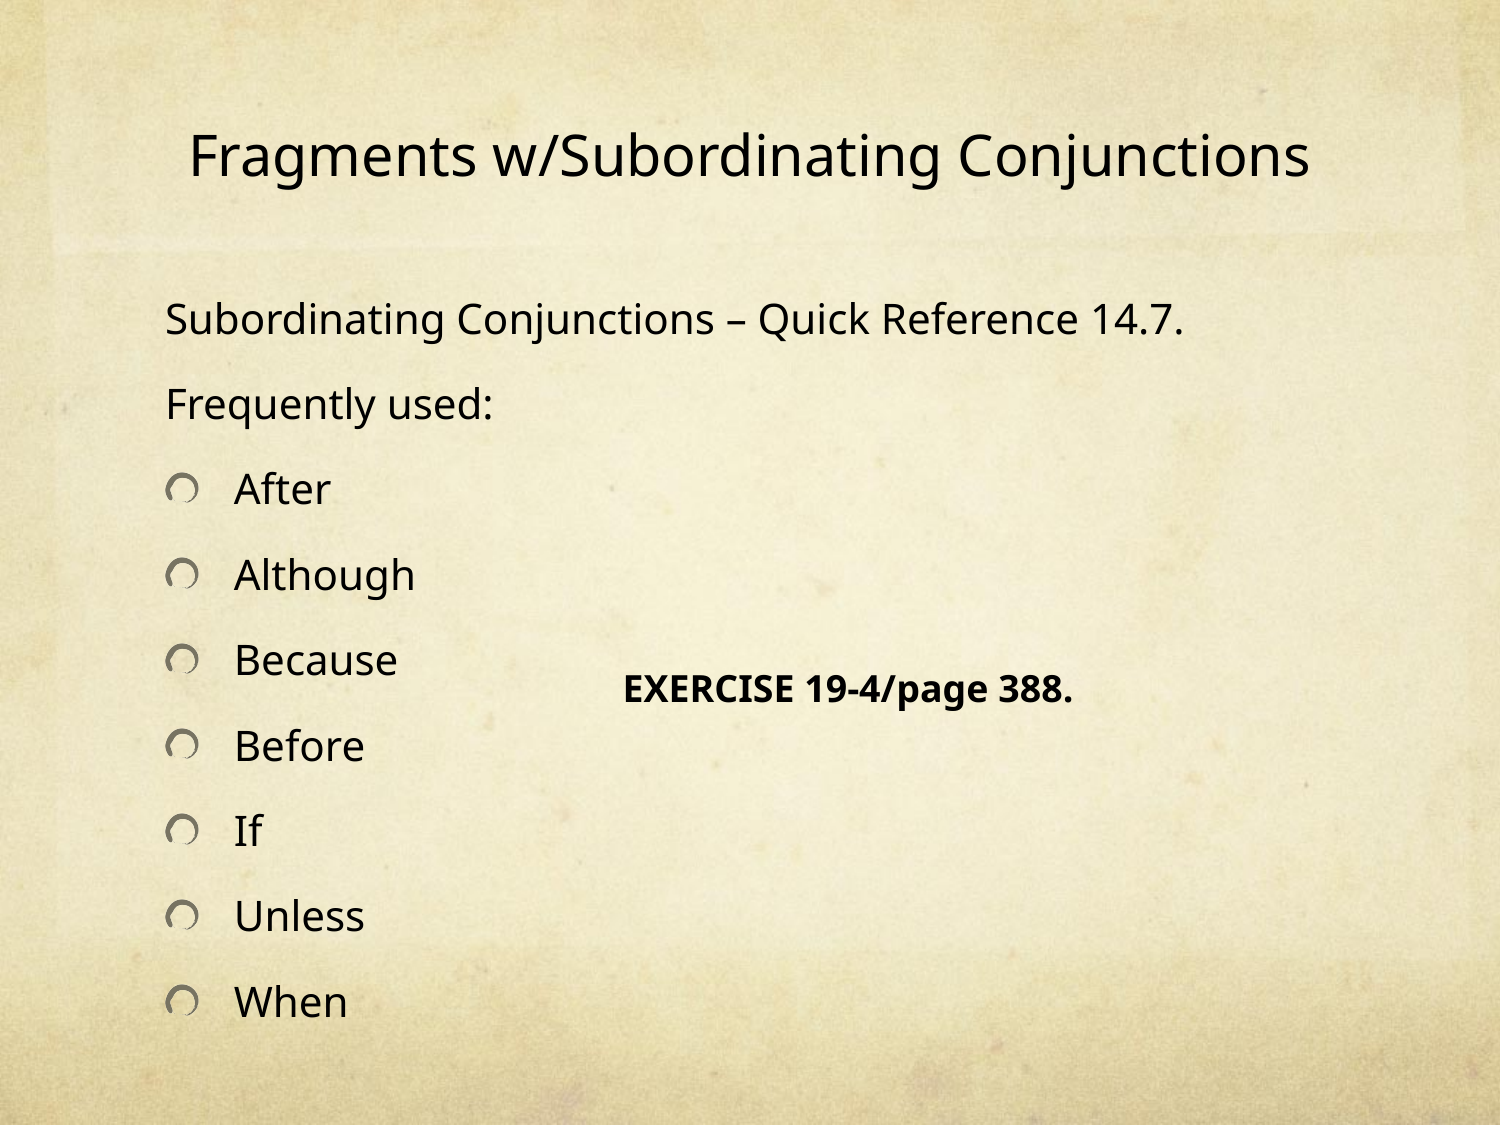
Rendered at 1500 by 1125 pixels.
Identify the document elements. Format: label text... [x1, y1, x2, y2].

title Fragments w/Subordinating Conjunctions [150, 82, 1350, 225]
picture [0, 0, 1500, 1125]
list Subordinating Conjunctions – Quick Reference 14.7. Frequently used: After Although Because Before If Unless When [150, 284, 1350, 1040]
text_box EXERCISE 19-4/page 388. [607, 657, 1323, 718]
